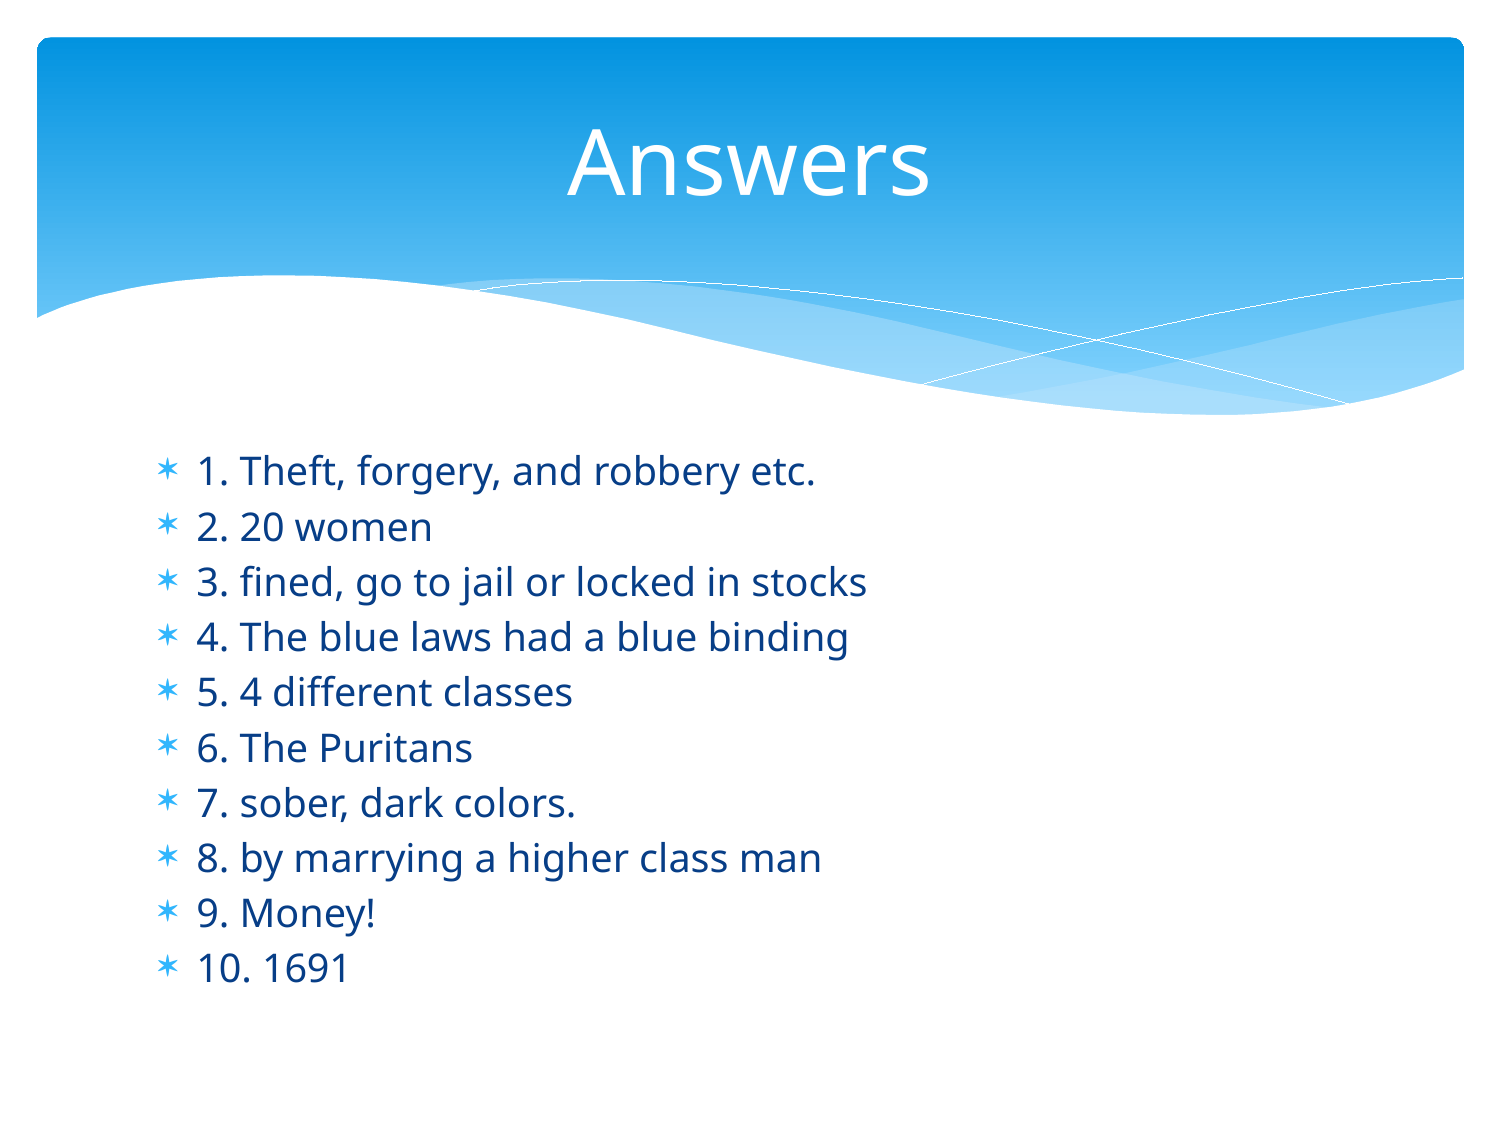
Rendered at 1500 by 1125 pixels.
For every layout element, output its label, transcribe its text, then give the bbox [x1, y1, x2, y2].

list 1. Theft, forgery, and robbery etc. 2. 20 women 3. fined, go to jail or locked in stocks 4. The blue laws had a blue binding 5. 4 different classes 6. The Puritans 7. sober, dark colors. 8. by marrying a higher class man 9. Money! 10. 1691 [143, 438, 1359, 1005]
title Answers [75, 55, 1425, 261]
